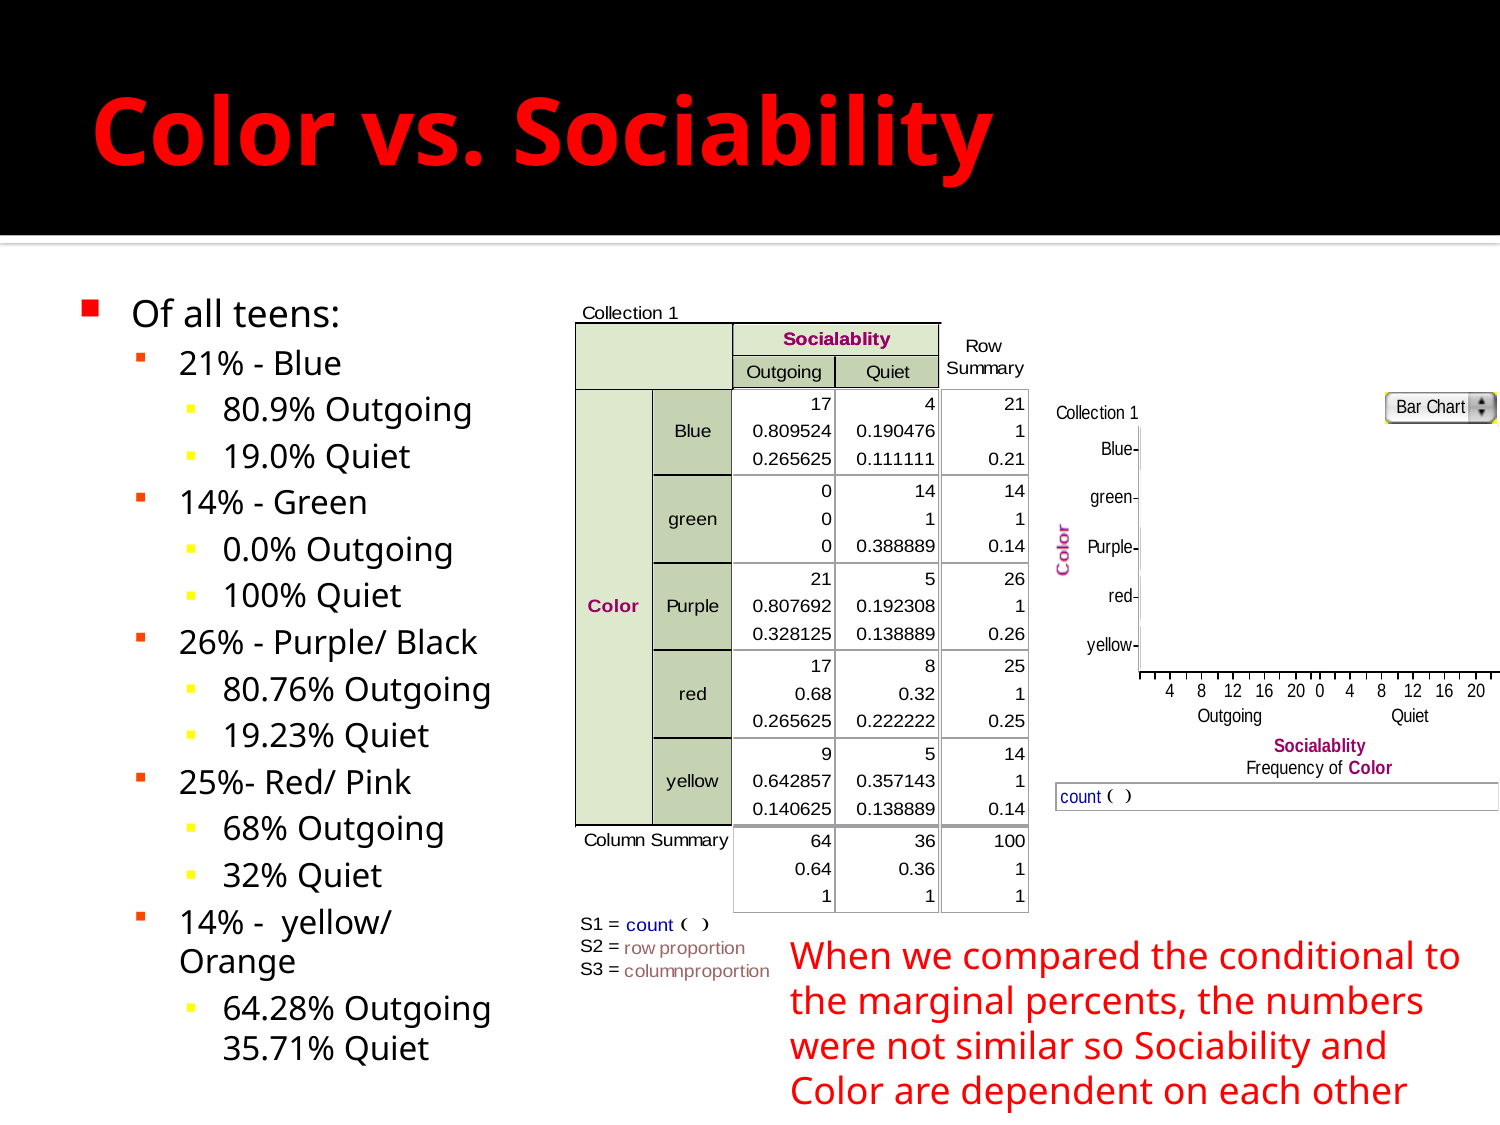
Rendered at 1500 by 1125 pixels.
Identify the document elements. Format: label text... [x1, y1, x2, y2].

text_box When we compared the conditional to the marginal percents, the numbers were not similar so Sociability and Color are dependent on each other [774, 924, 1500, 1125]
text_box Of all teens: 21% - Blue 80.9% Outgoing 19.0% Quiet 14% - Green 0.0% Outgoing 100% Quiet 26% - Purple/ Black 80.76% Outgoing 19.23% Quiet 25%- Red/ Pink 68% Outgoing 32% Quiet 14% - yellow/ Orange 64.28% Outgoing 35.71% Quiet [50, 274, 525, 1088]
picture [574, 287, 1500, 1000]
title Color vs. Sociability [75, 25, 1425, 231]
